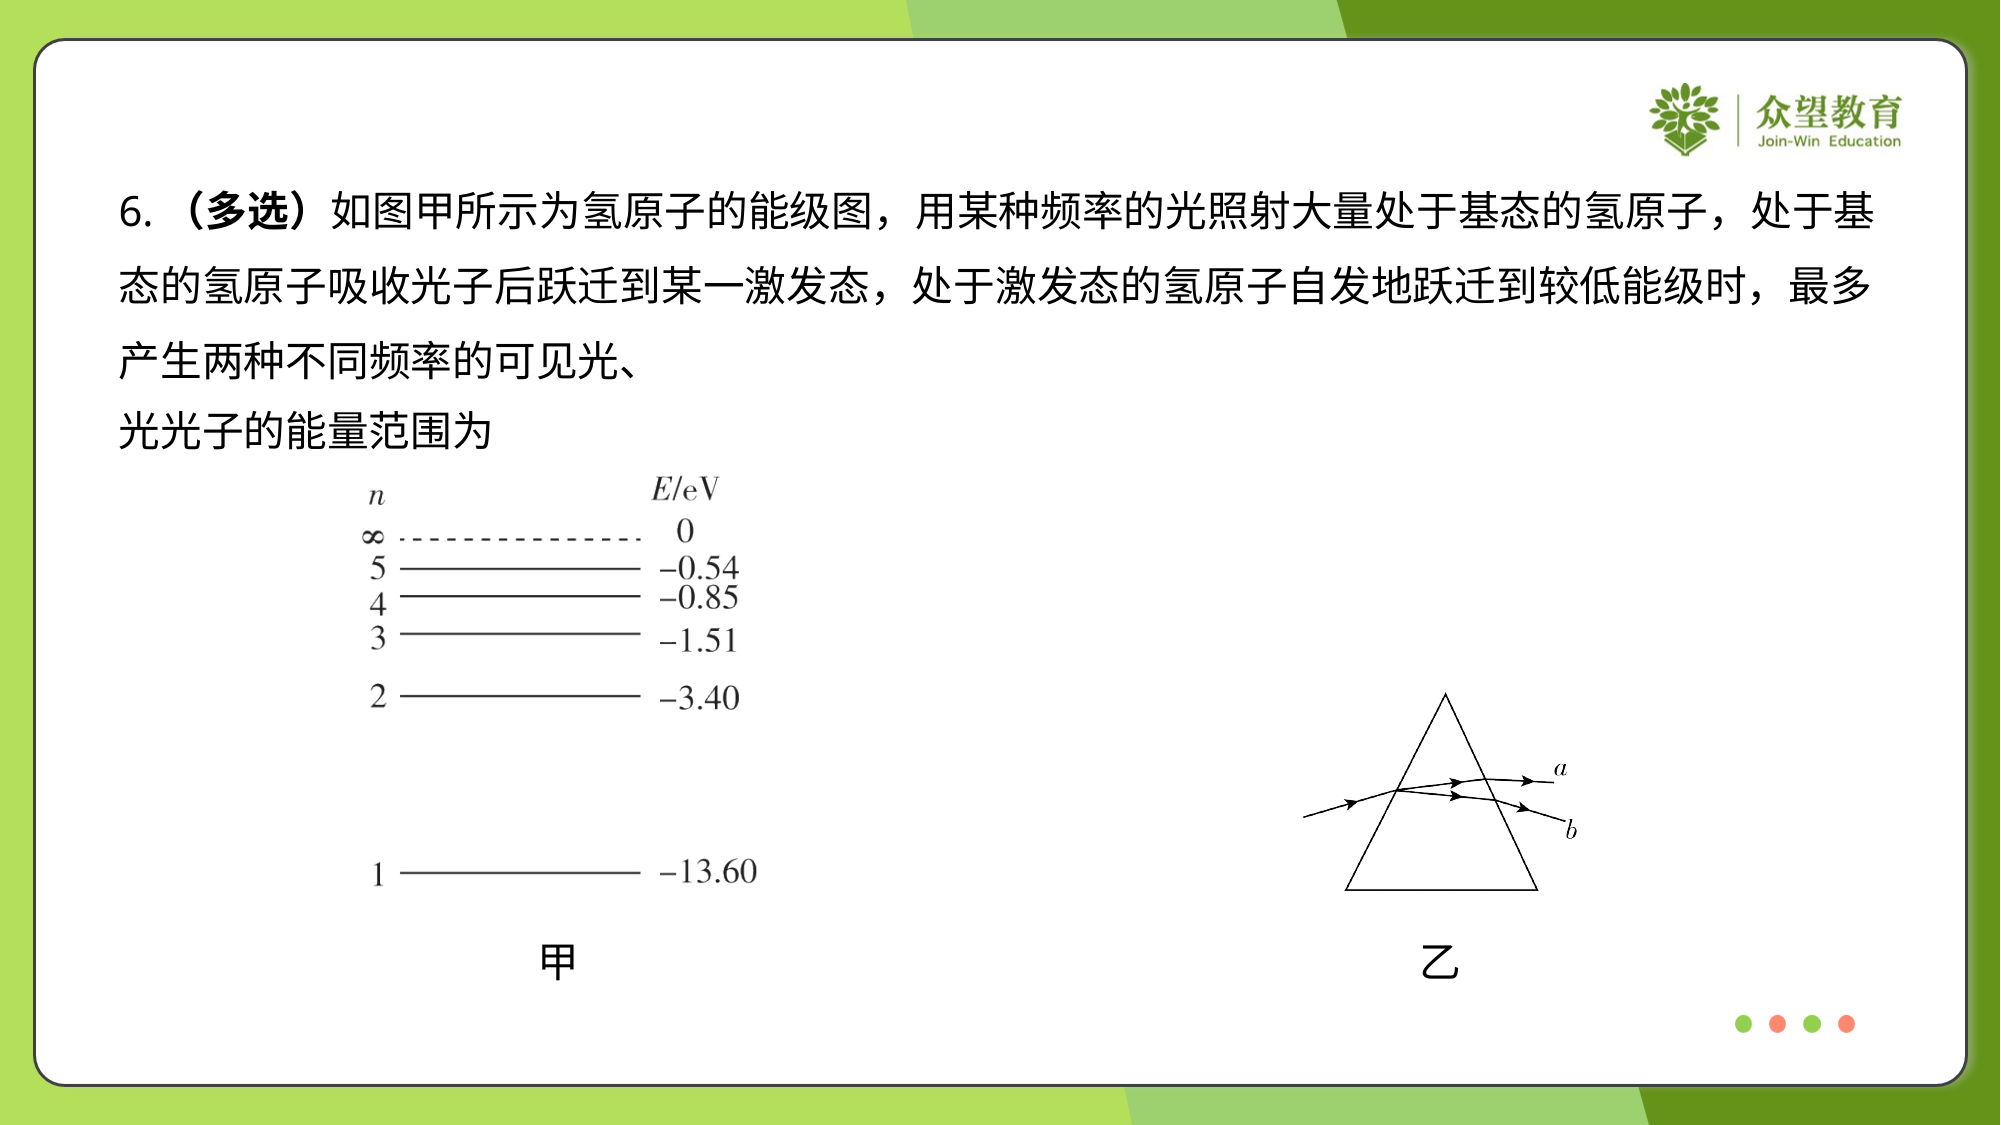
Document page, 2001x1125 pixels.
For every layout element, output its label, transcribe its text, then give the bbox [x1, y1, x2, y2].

text_box 甲 [533, 910, 585, 1045]
picture [0, 0, 2000, 1125]
text_box 乙 [1415, 910, 1467, 1045]
